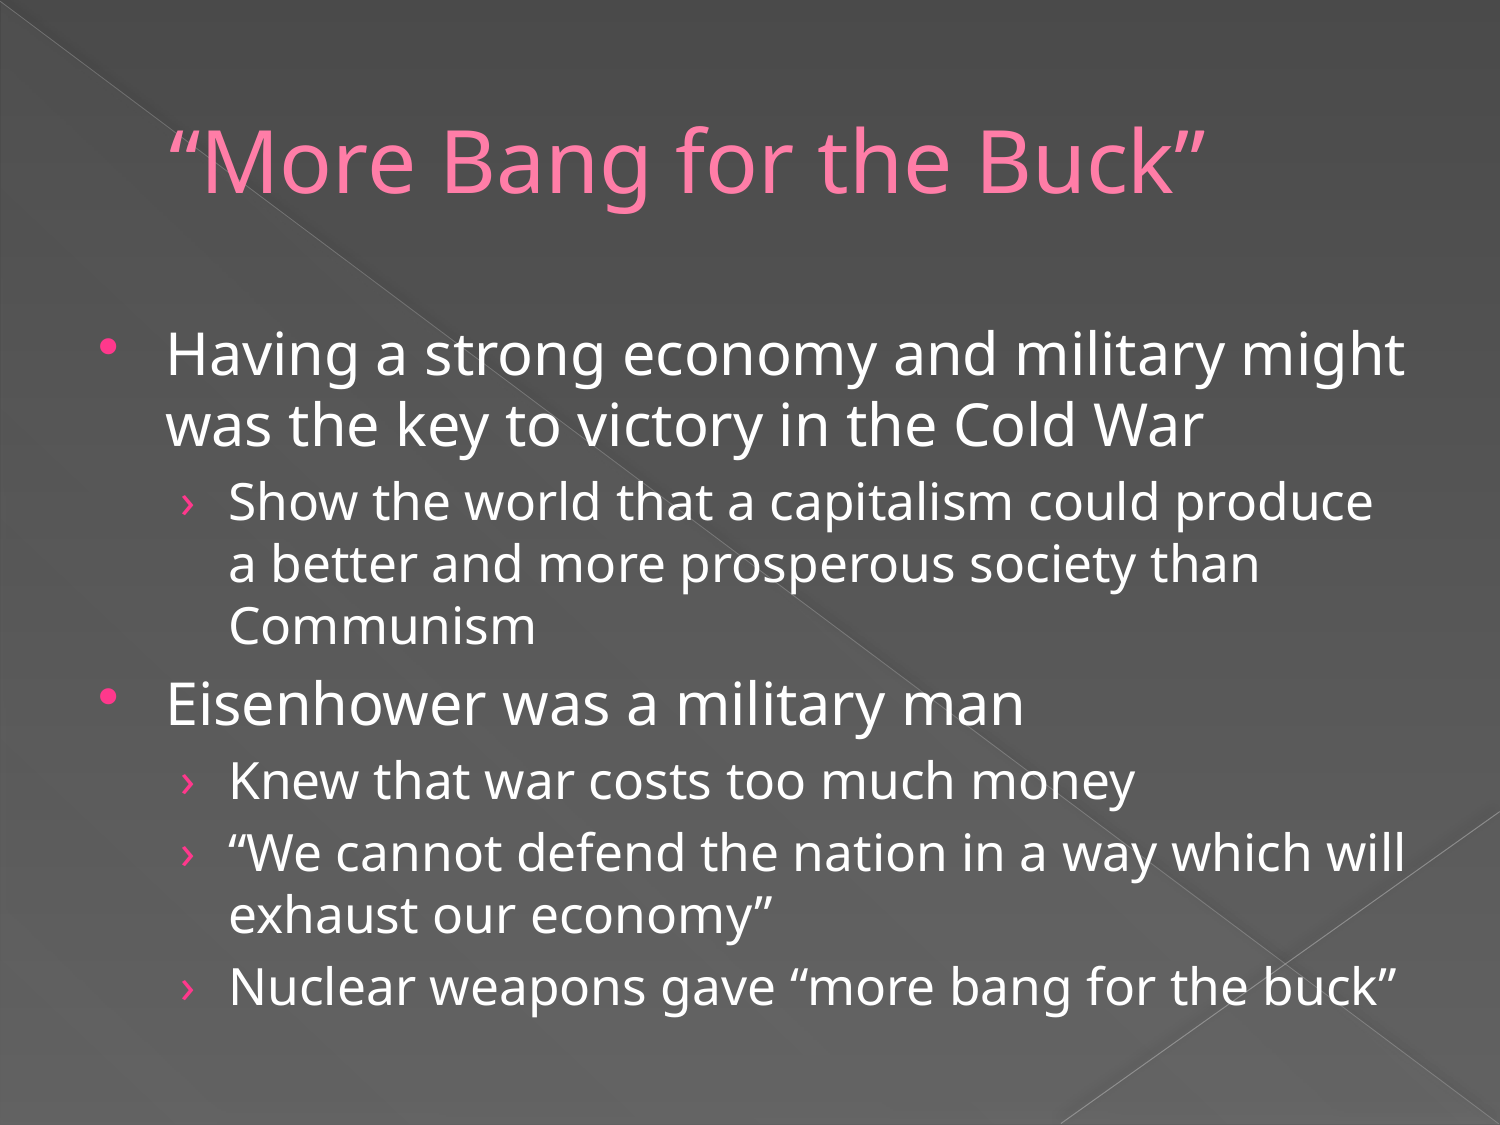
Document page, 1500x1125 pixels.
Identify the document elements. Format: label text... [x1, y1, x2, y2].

title “More Bang for the Buck” [75, 43, 1425, 274]
list Having a strong economy and military might was the key to victory in the Cold War Show the world that a capitalism could produce a better and more prosperous society than Communism Eisenhower was a military man Knew that war costs too much money “We cannot defend the nation in a way which will exhaust our economy” Nuclear weapons gave “more bang for the buck” [75, 308, 1425, 1059]
